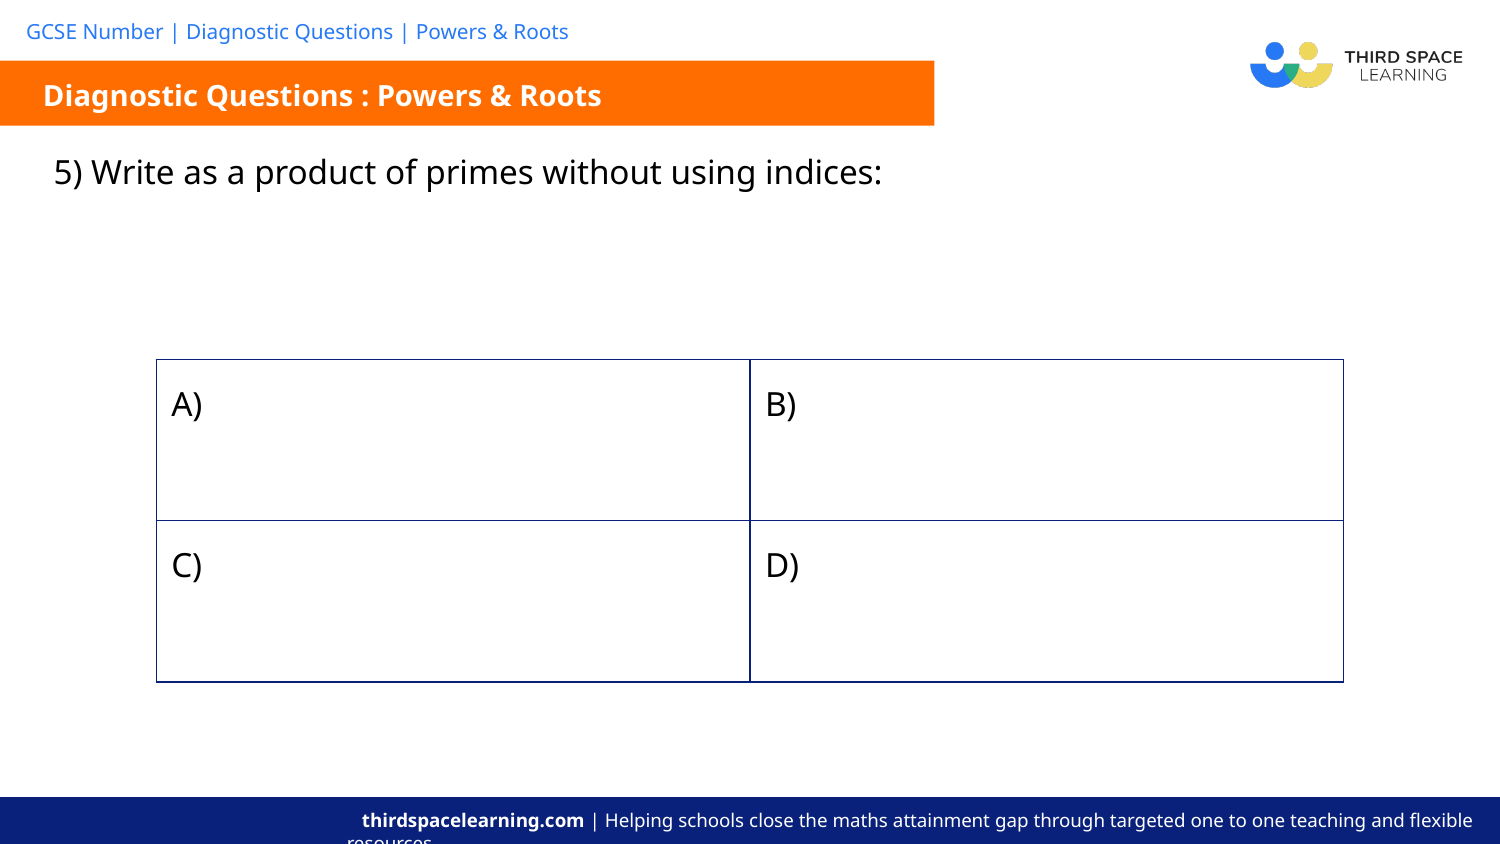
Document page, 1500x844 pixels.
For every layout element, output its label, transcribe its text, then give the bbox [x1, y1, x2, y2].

text_box Diagnostic Questions : Powers & Roots [27, 61, 778, 127]
picture [1250, 33, 1465, 99]
